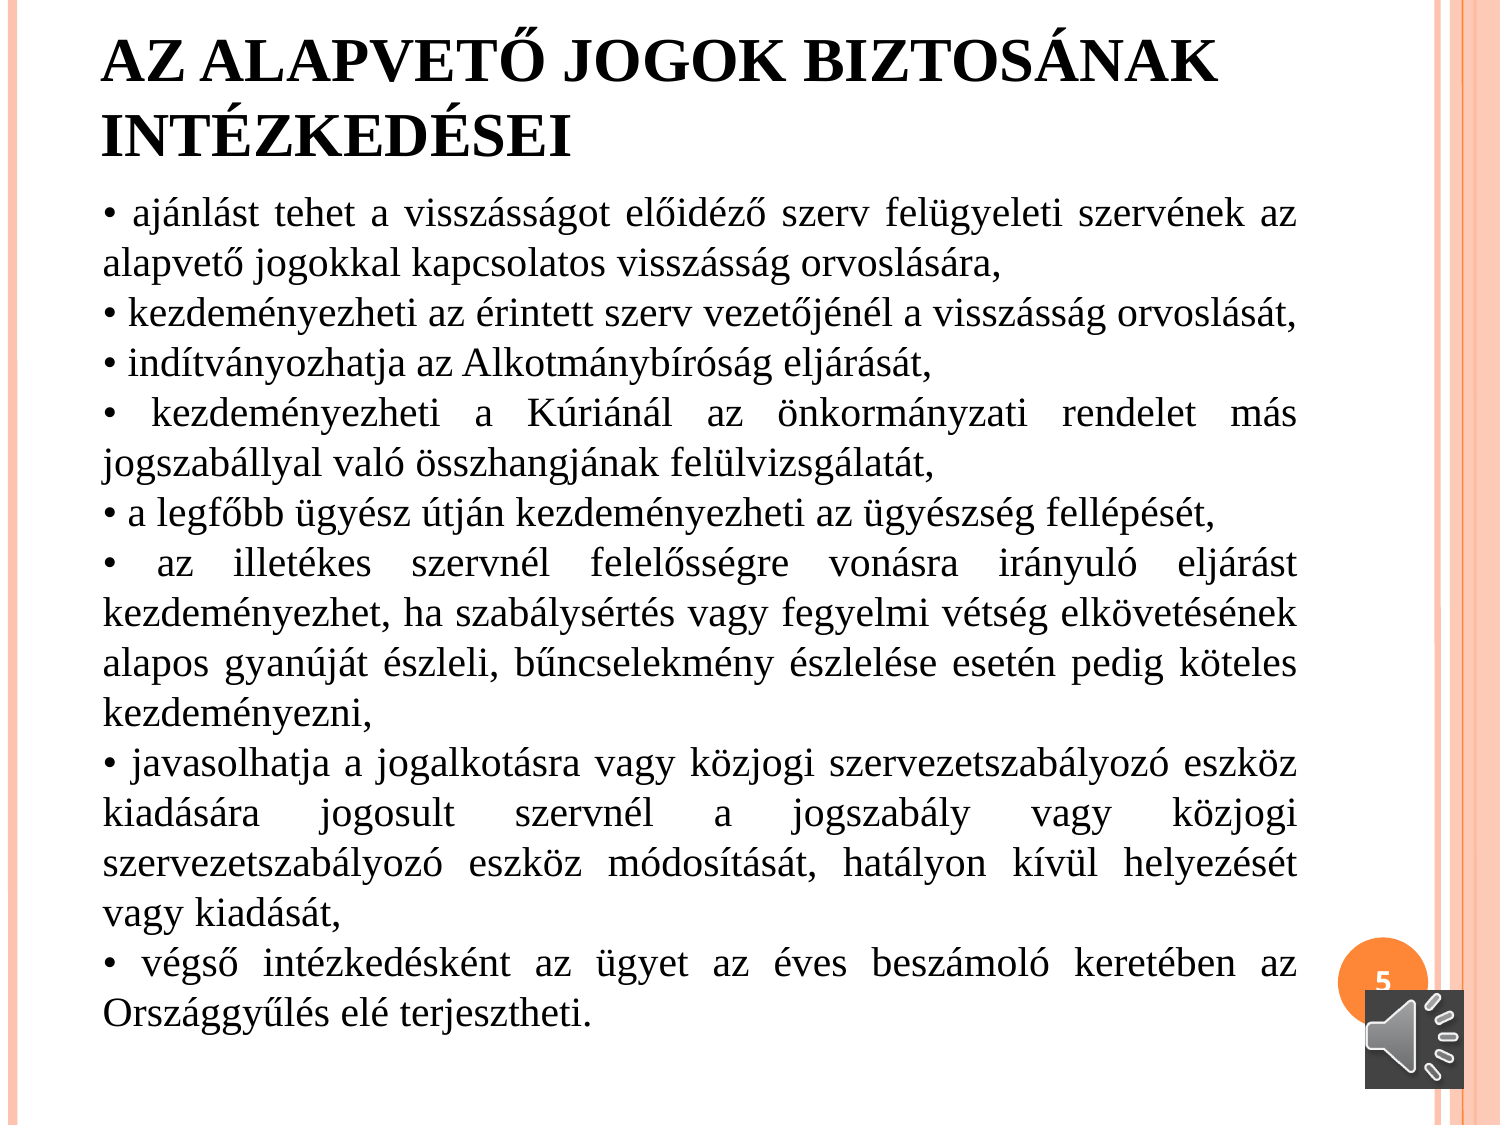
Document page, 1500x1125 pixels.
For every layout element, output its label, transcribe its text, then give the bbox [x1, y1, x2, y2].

picture [1364, 989, 1465, 1090]
text_box • ajánlást tehet a visszásságot előidéző szerv felügyeleti szervének az alapvető jogokkal kapcsolatos visszásság orvoslására, • kezdeményezheti az érintett szerv vezetőjénél a visszásság orvoslását, • indítványozhatja az Alkotmánybíróság eljárását, • kezdeményezheti a Kúriánál az önkormányzati rendelet más jogszabállyal való összhangjának felülvizsgálatát, • a legfőbb ügyész útján kezdeményezheti az ügyészség fellépését, • az illetékes szervnél felelősségre vonásra irányuló eljárást kezdeményezhet, ha szabálysértés vagy fegyelmi vétség elkövetésének alapos gyanúját észleli, bűncselekmény észlelése esetén pedig köteles kezdeményezni, • javasolhatja a jogalkotásra vagy közjogi szervezetszabályozó eszköz kiadására jogosult szervnél a jogszabály vagy közjogi szervezetszabályozó eszköz módosítását, hatályon kívül helyezését vagy kiadását, • végső intézkedésként az ügyet az éves beszámoló keretében az Országgyűlés elé terjesztheti. [59, 177, 1314, 1063]
text_box 5 [1333, 940, 1434, 1026]
text_box AZ ALAPVETŐ JOGOK BIZTOSÁNAK INTÉZKEDÉSEI [29, 29, 1300, 177]
